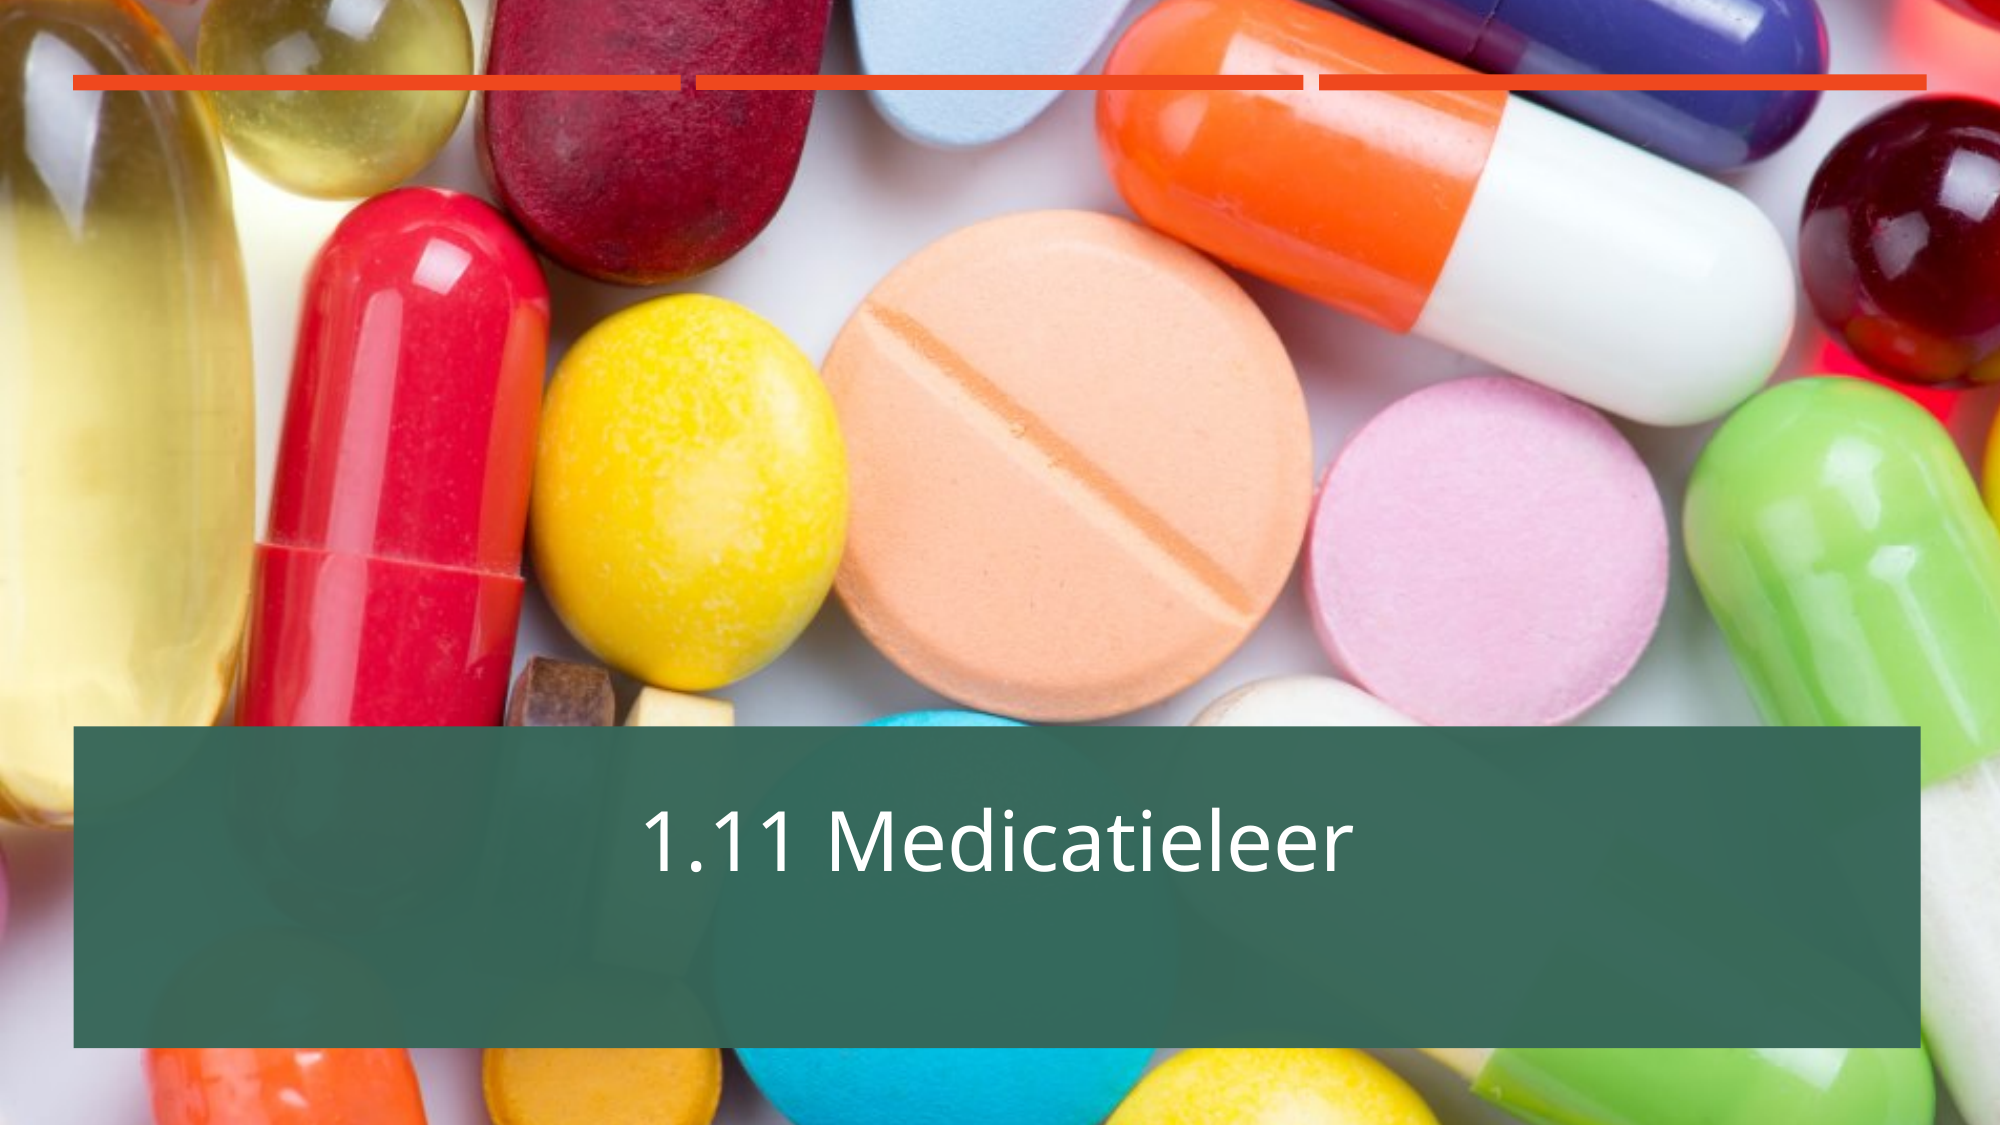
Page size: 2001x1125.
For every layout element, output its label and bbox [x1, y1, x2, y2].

picture [0, 0, 2000, 1125]
text_box [73, 74, 1927, 91]
